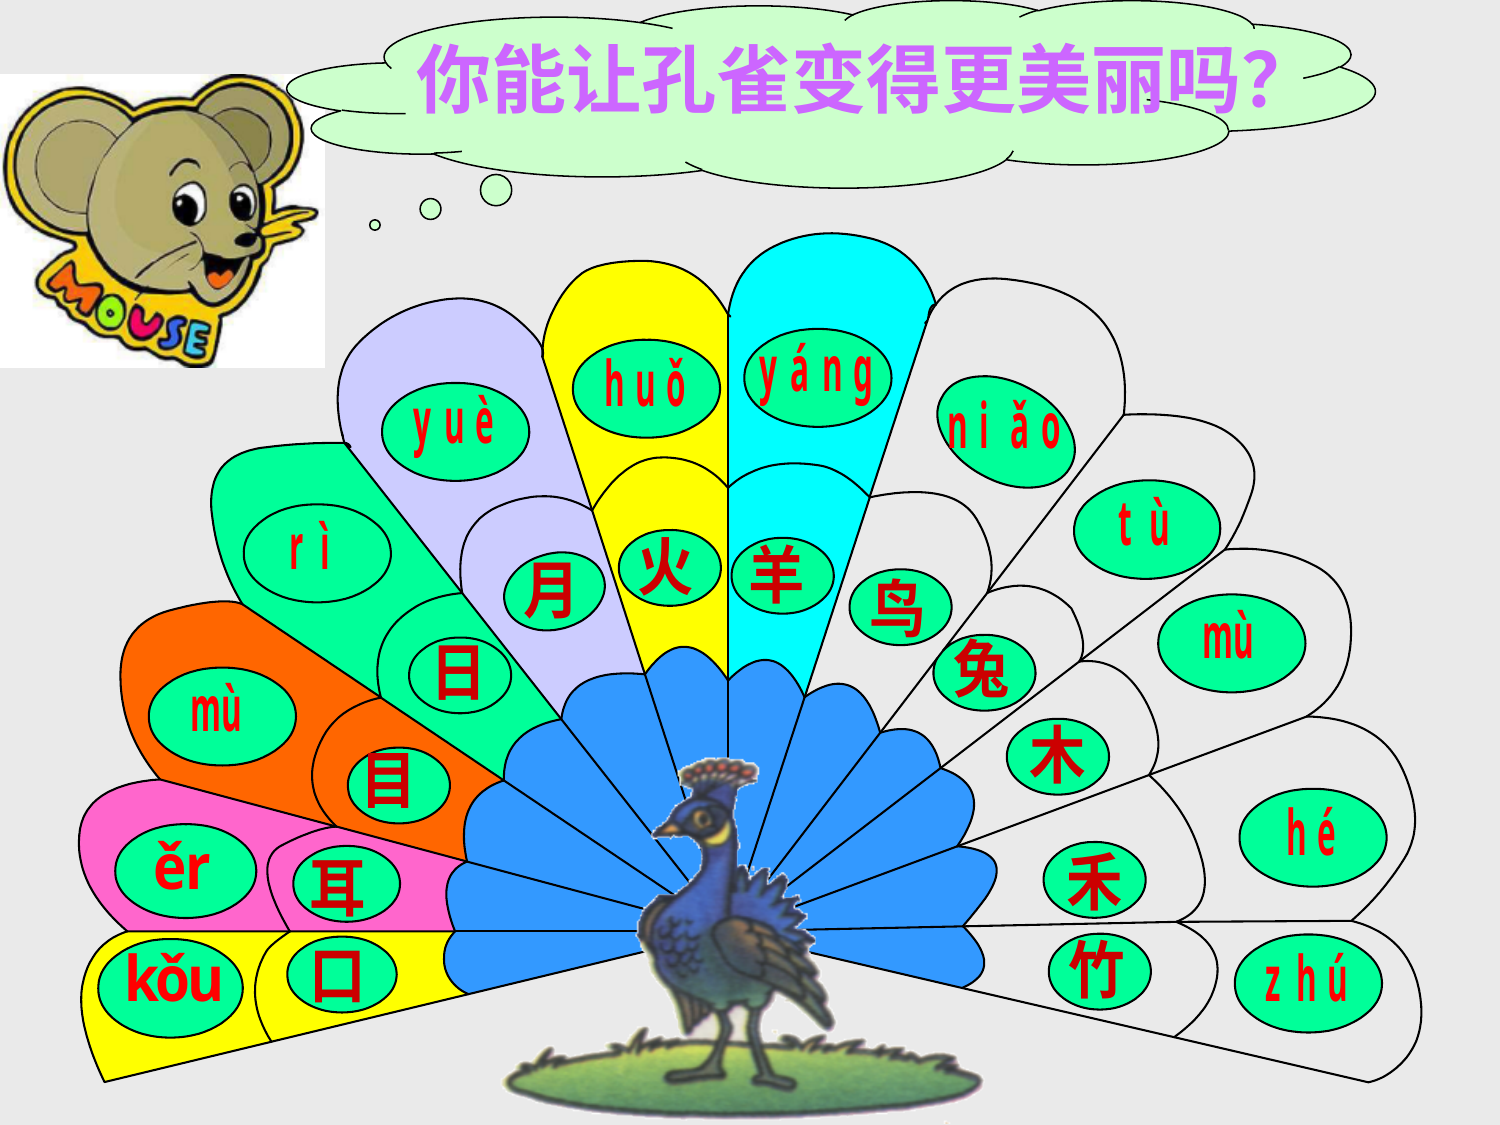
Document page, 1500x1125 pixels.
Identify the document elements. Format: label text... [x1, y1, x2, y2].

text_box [73, 227, 1427, 1088]
text_box [1331, 38, 1376, 119]
text_box [308, 39, 1251, 189]
text_box [369, 219, 381, 226]
text_box [480, 174, 512, 206]
text_box 你能让孔雀变得更美丽吗？ [401, 24, 1331, 130]
text_box [420, 198, 441, 220]
picture [487, 739, 988, 1124]
text_box [458, 0, 1253, 24]
picture [0, 74, 326, 368]
